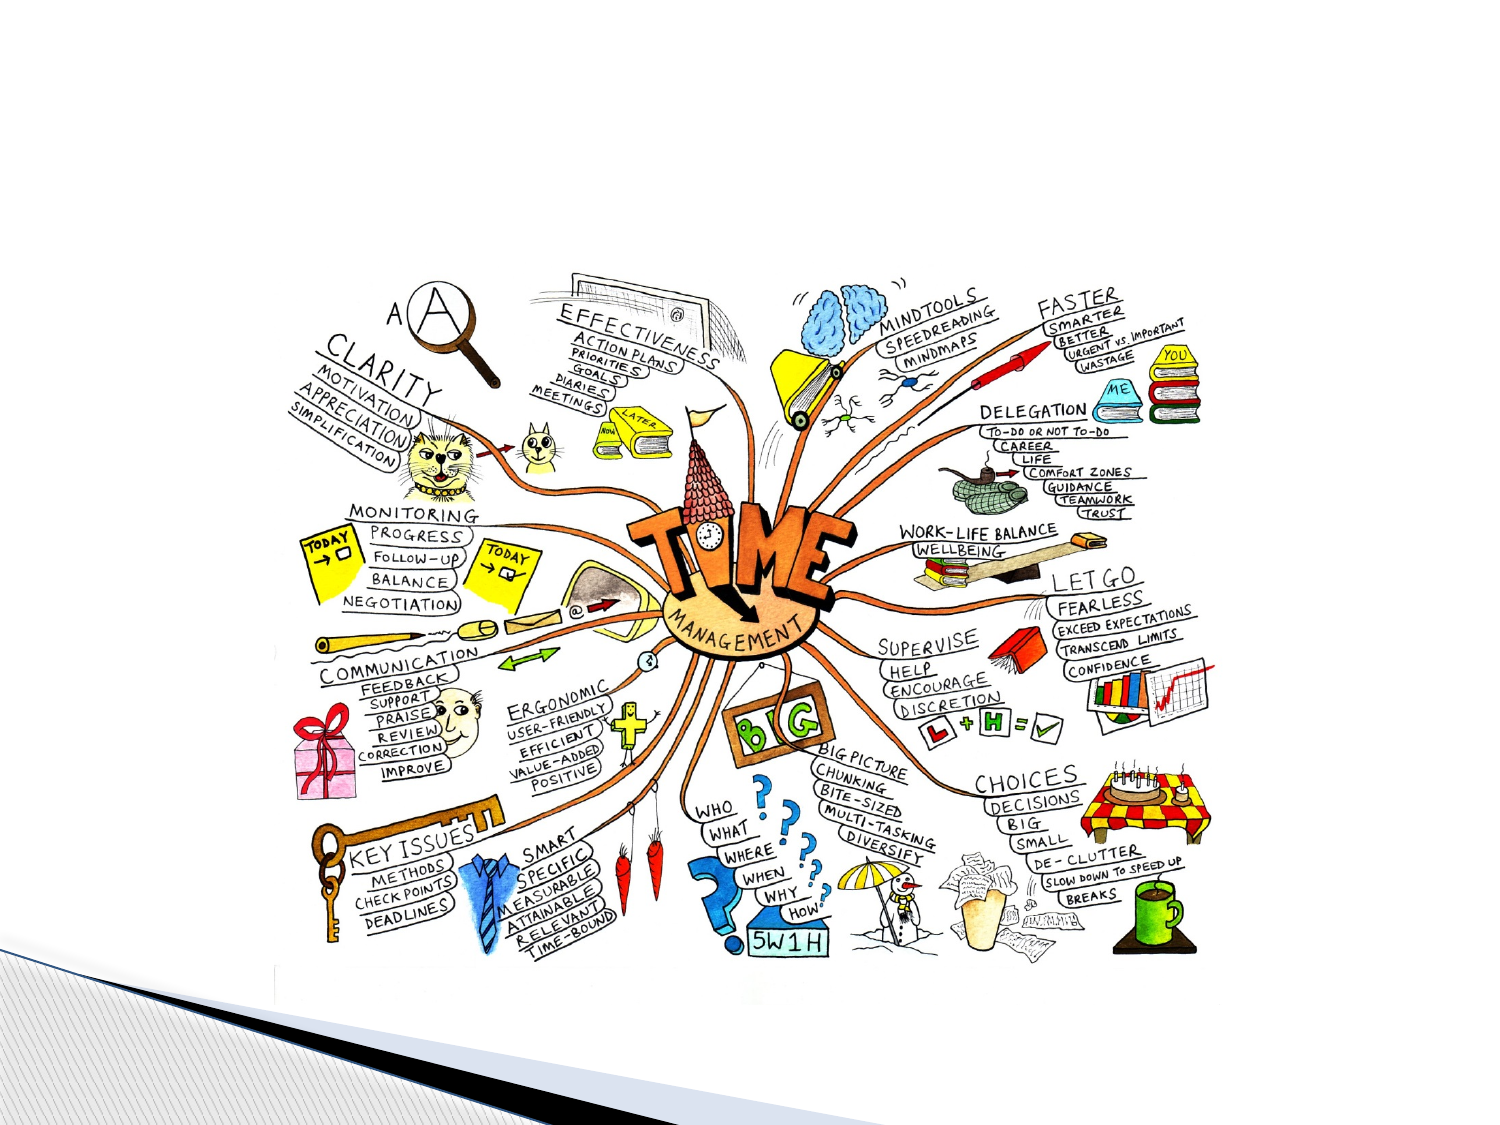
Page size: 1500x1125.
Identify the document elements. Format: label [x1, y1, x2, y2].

list [273, 262, 1227, 1006]
